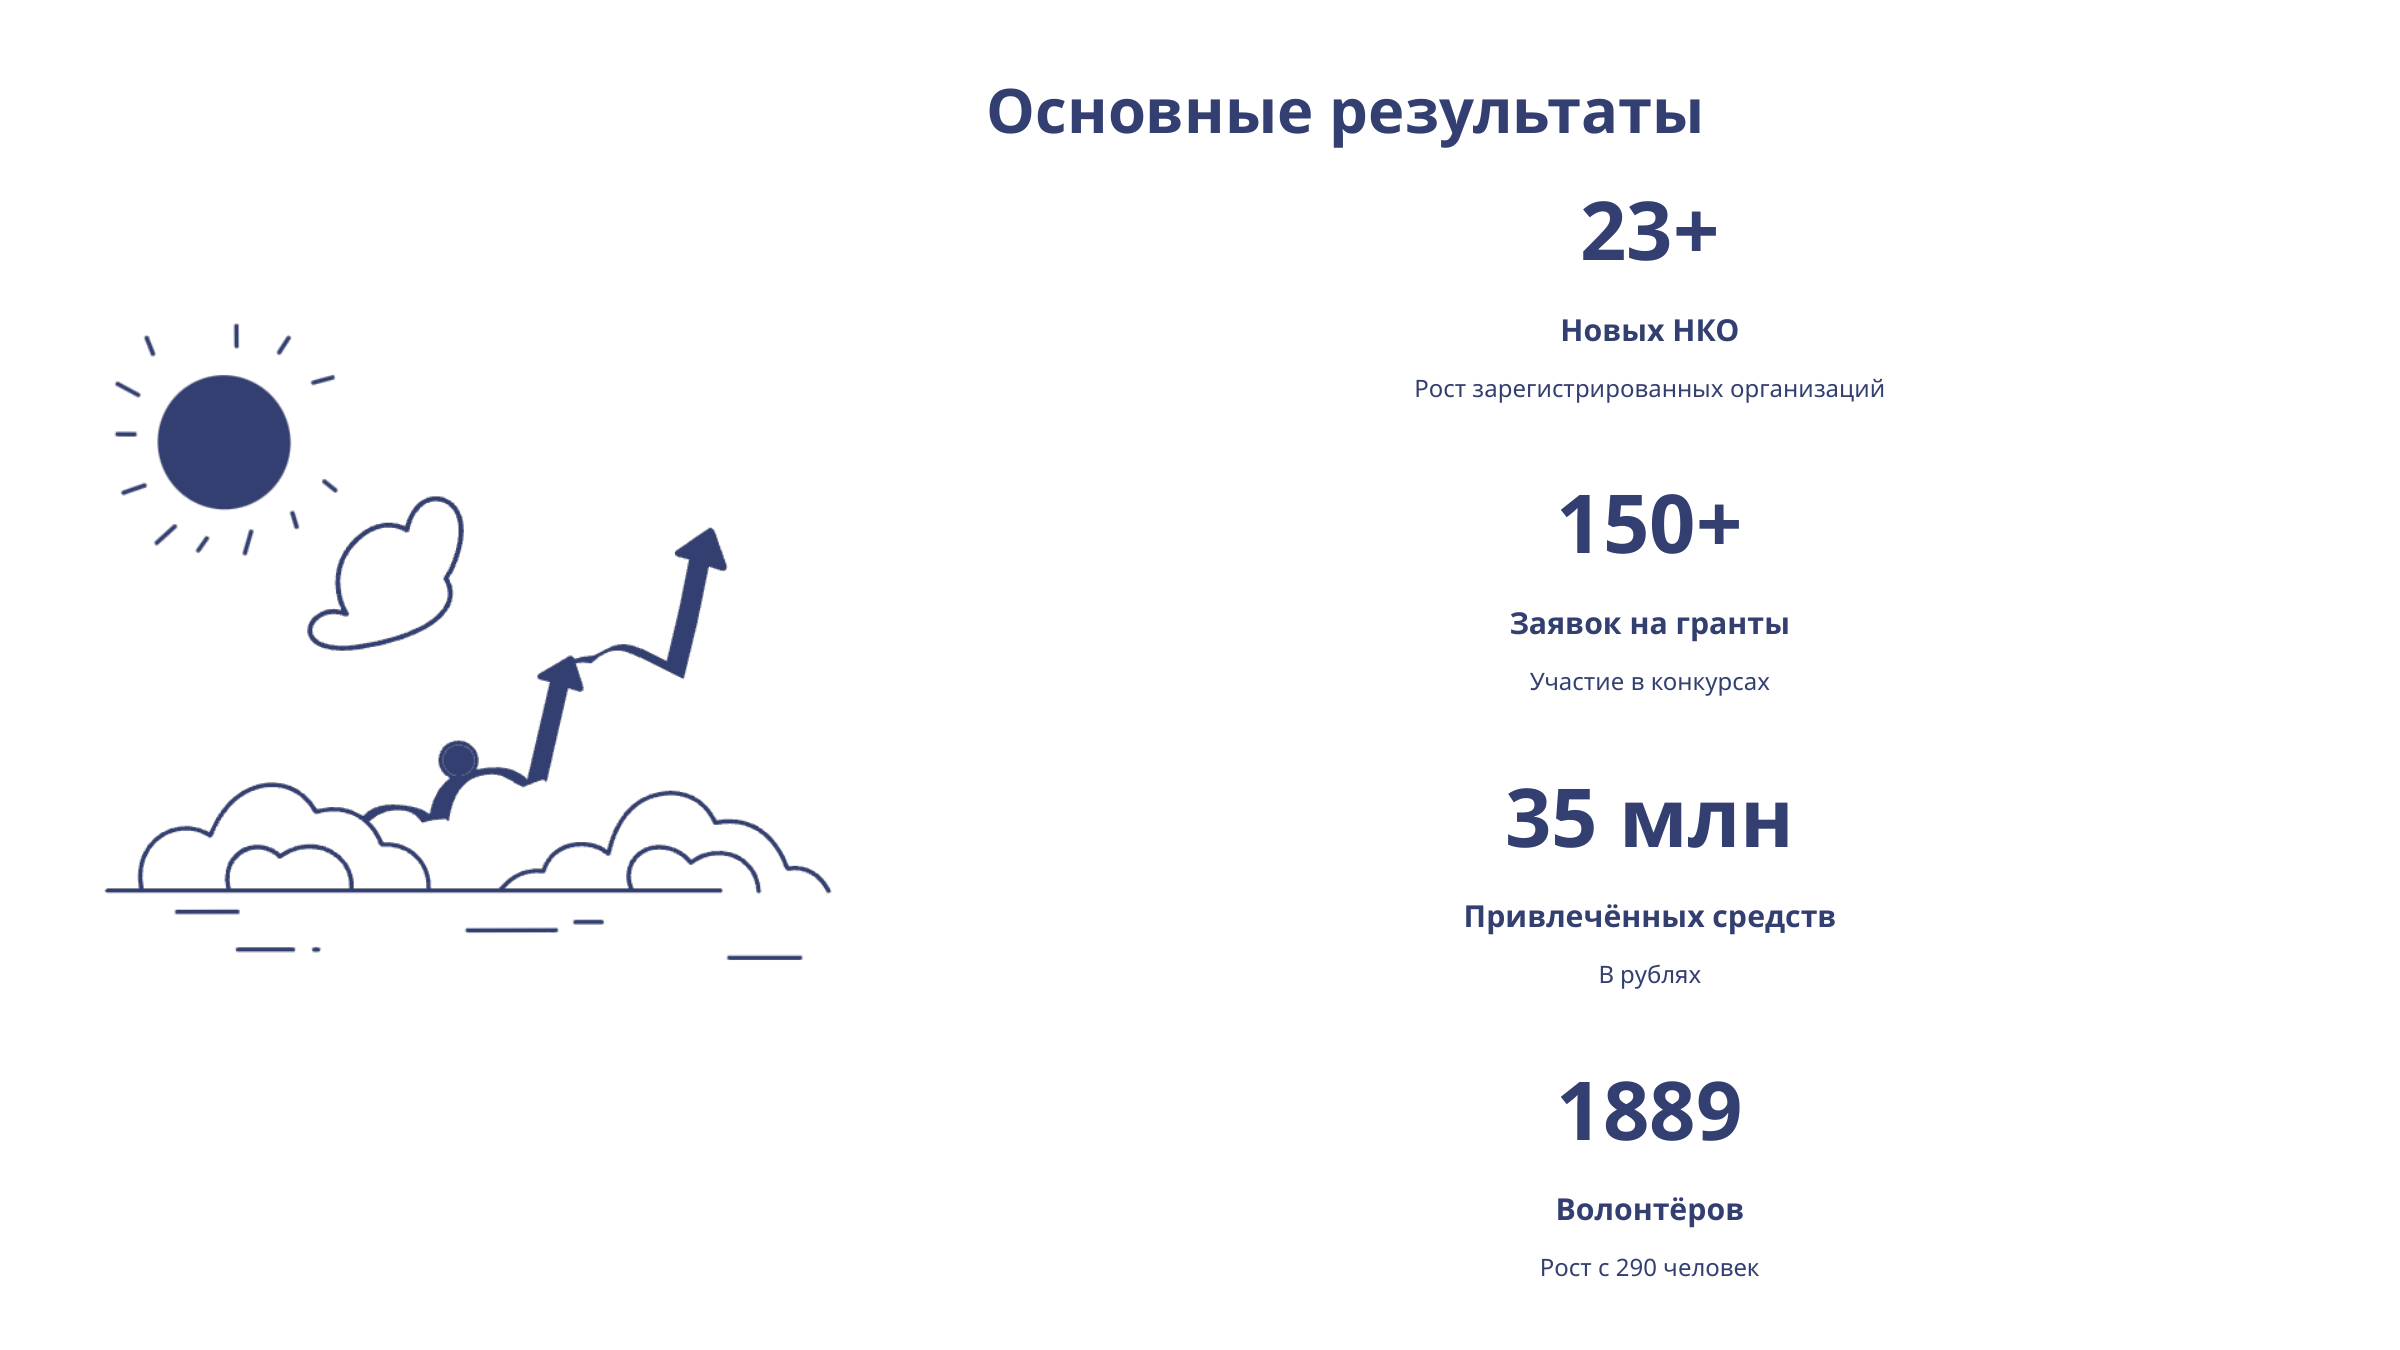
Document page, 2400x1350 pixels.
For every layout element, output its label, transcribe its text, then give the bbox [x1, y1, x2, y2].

text_box Новых НКО [1494, 308, 1806, 348]
text_box Волонтёров [1494, 1188, 1806, 1227]
text_box 1889 [986, 1075, 2314, 1158]
text_box 35 млн [986, 782, 2314, 864]
text_box 150+ [986, 488, 2314, 571]
text_box Рост зарегистрированных организаций [986, 362, 2314, 402]
text_box 23+ [986, 195, 2314, 278]
text_box Привлечённых средств [1413, 894, 1887, 934]
picture [30, 255, 869, 1094]
text_box Рост с 290 человек [986, 1241, 2314, 1282]
text_box Участие в конкурсах [986, 655, 2314, 696]
text_box Заявок на гранты [1472, 601, 1828, 641]
text_box В рублях [986, 948, 2314, 989]
text_box Основные результаты [986, 68, 1880, 147]
